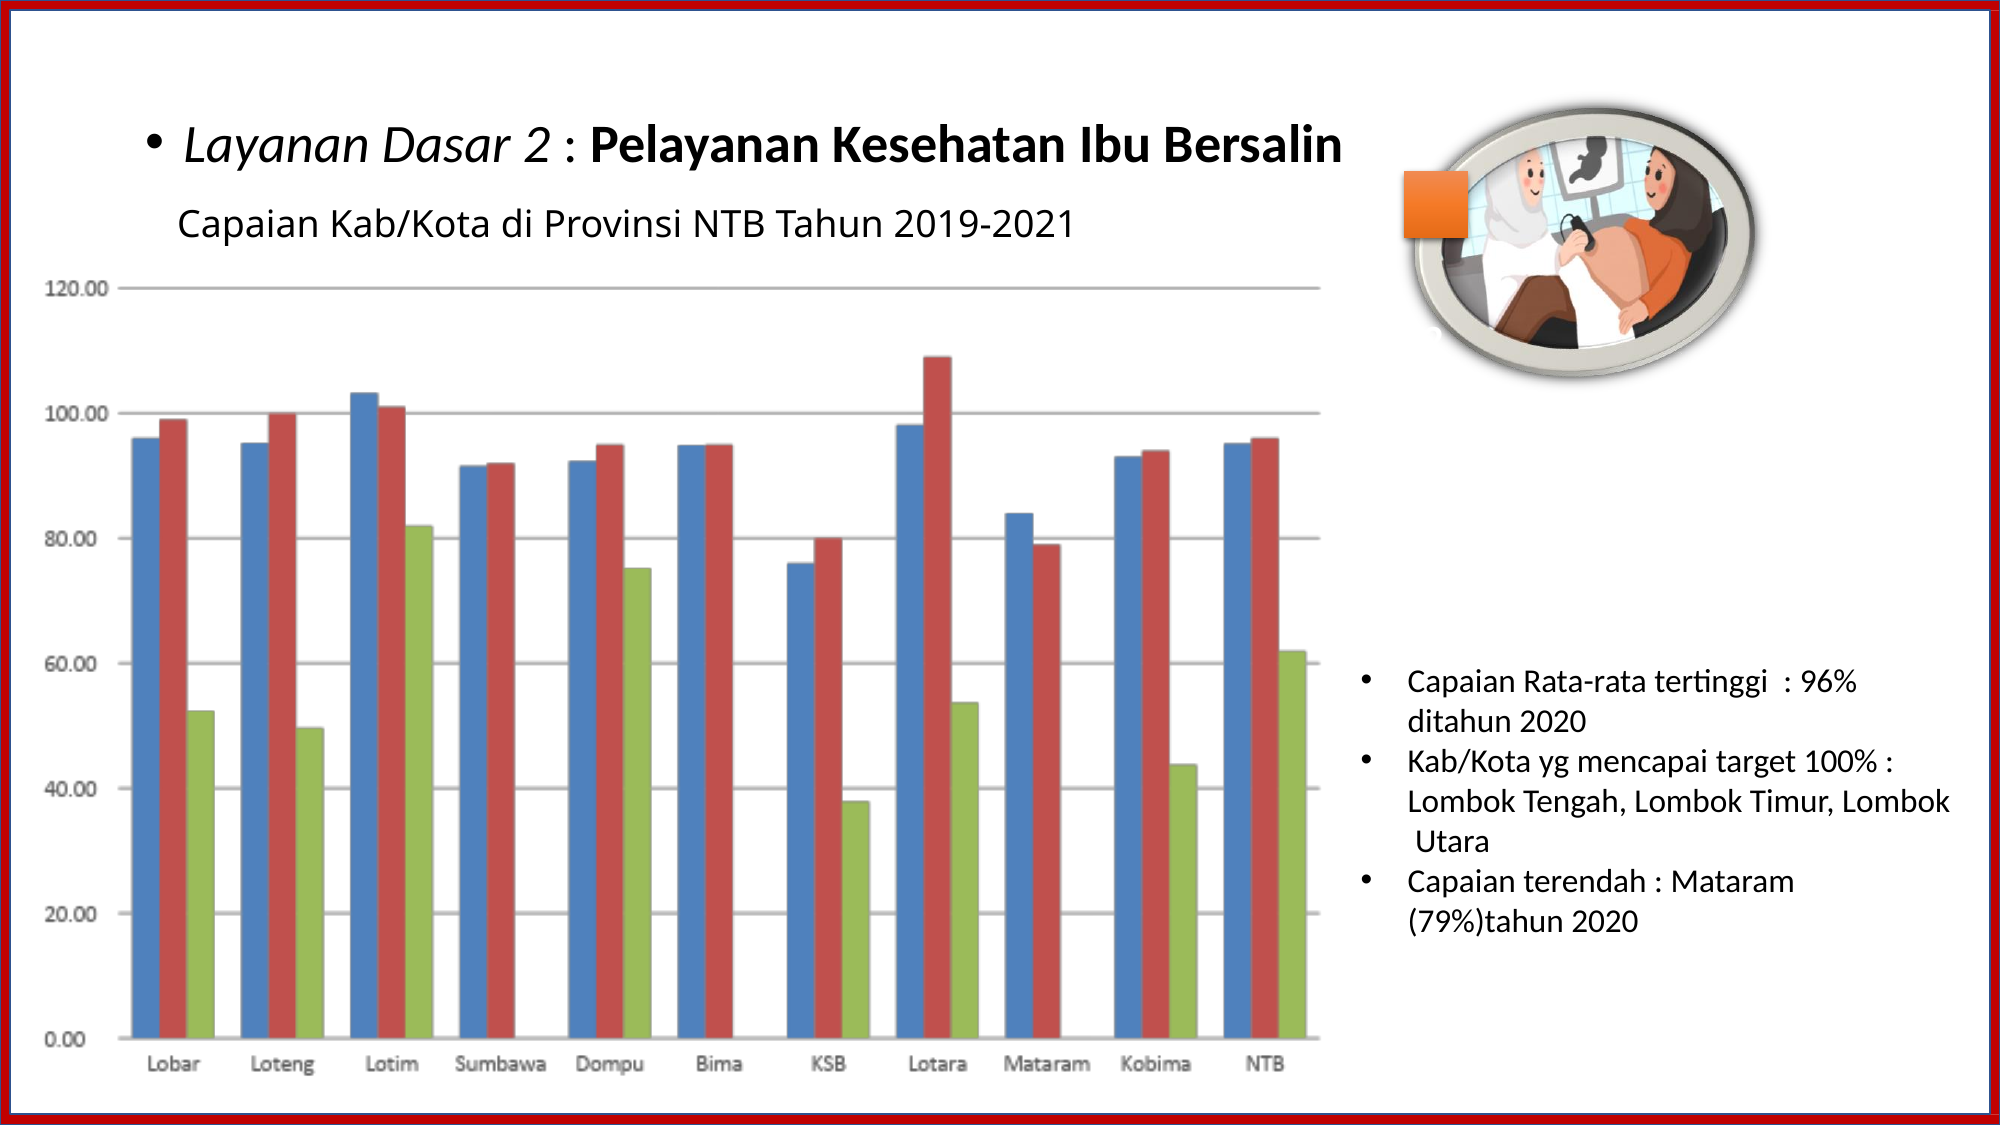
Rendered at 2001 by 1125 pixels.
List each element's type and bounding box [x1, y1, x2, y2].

picture [24, 268, 1341, 1098]
text_box [0, 0, 2000, 1125]
